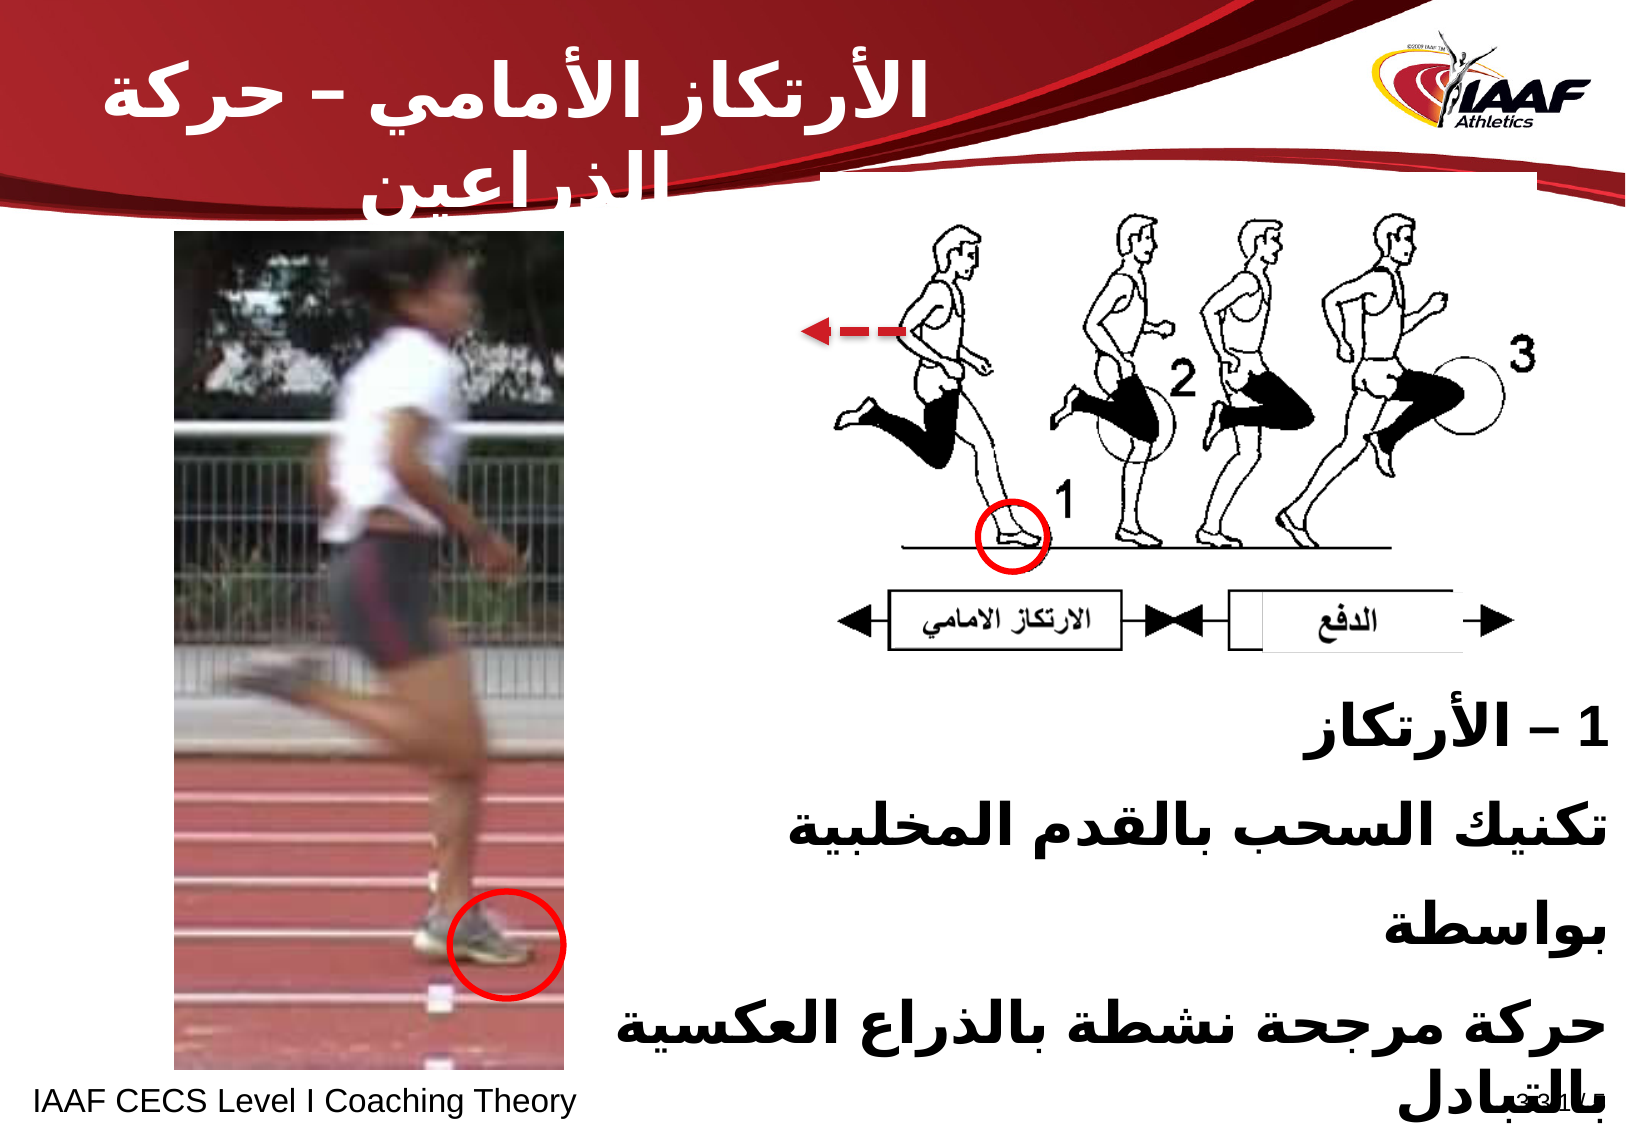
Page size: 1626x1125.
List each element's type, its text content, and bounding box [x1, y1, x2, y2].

text_box 1 – الأرتكاز تكنيك السحب بالقدم المخلبية بواسطة حركة مرجحة نشطة بالذراع العكسية بالتبادل [576, 680, 1625, 1125]
text_box IAAF CECS Level I Coaching Theory [0, 1072, 660, 1101]
text_box 3.3.1 / 5 [1497, 1079, 1625, 1125]
picture [0, 1101, 576, 1125]
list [174, 230, 564, 1071]
title الأرتكاز الأمامي – حركة الذراعين [21, 42, 1012, 143]
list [820, 172, 1538, 651]
picture [0, 0, 1626, 1125]
